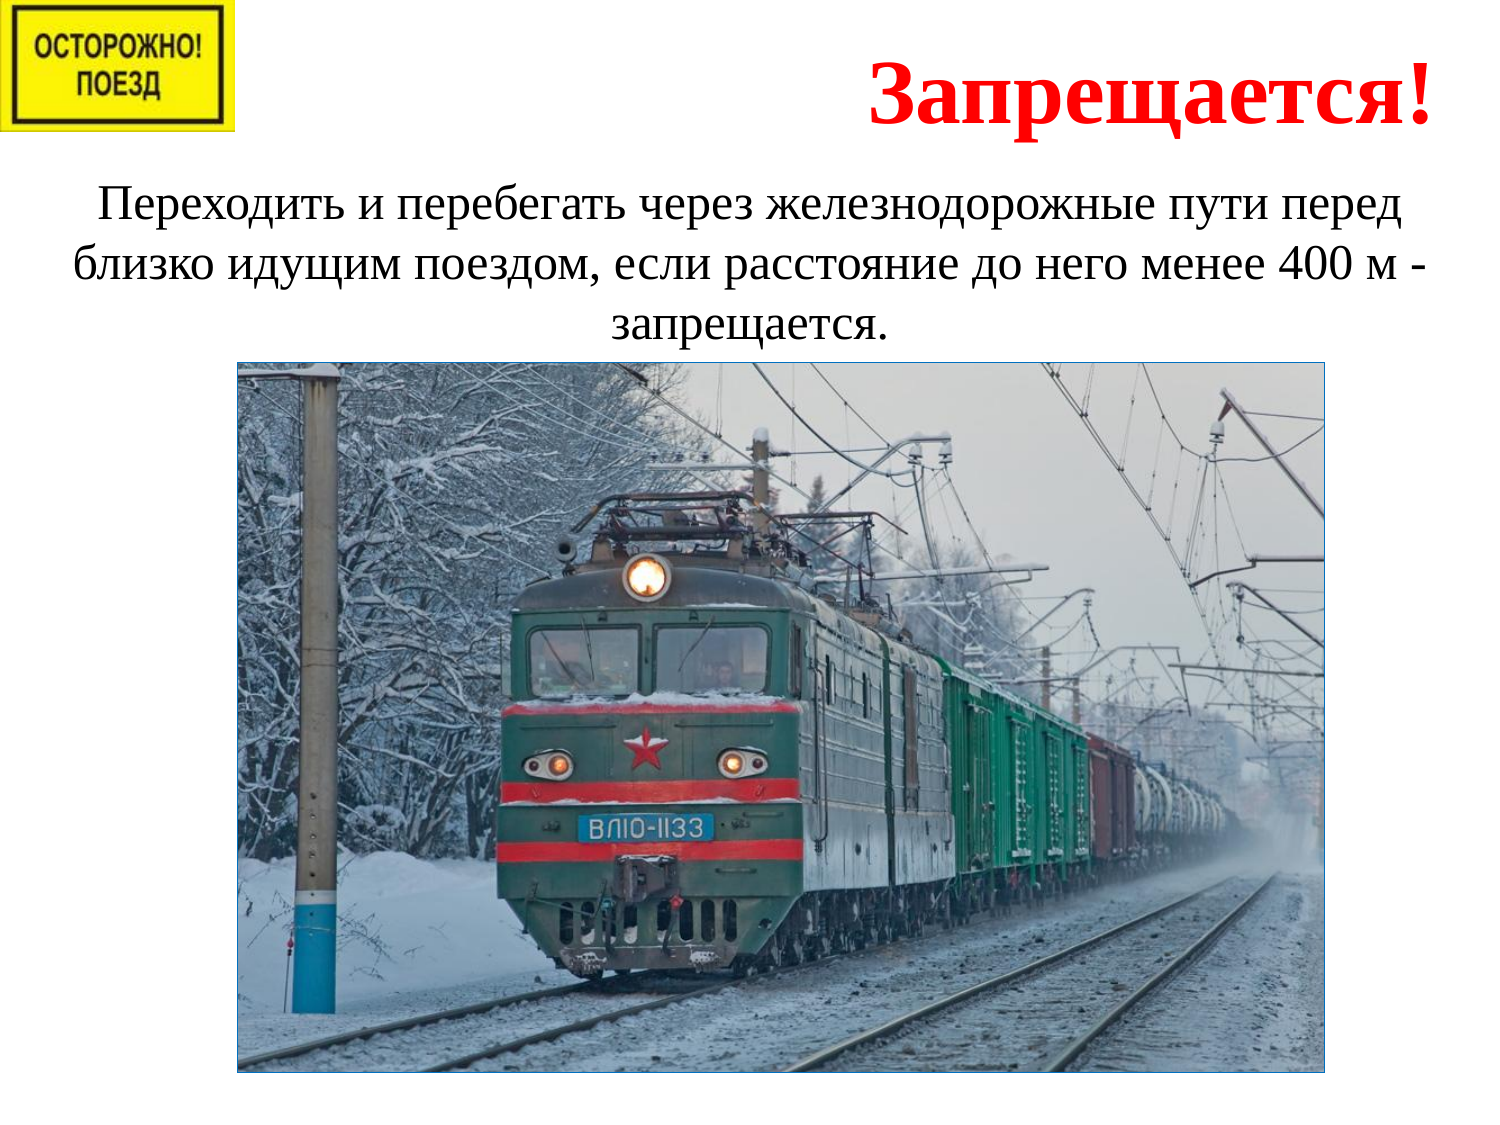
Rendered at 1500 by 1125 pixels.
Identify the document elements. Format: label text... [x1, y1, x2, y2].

picture [237, 362, 1326, 1073]
text_box Запрещается! [852, 24, 1452, 150]
text_box Переходить и перебегать через железнодорожные пути перед близко идущим поездом, если расстояние до него менее 400 м - запрещается. [24, 162, 1475, 358]
picture [0, 0, 235, 132]
